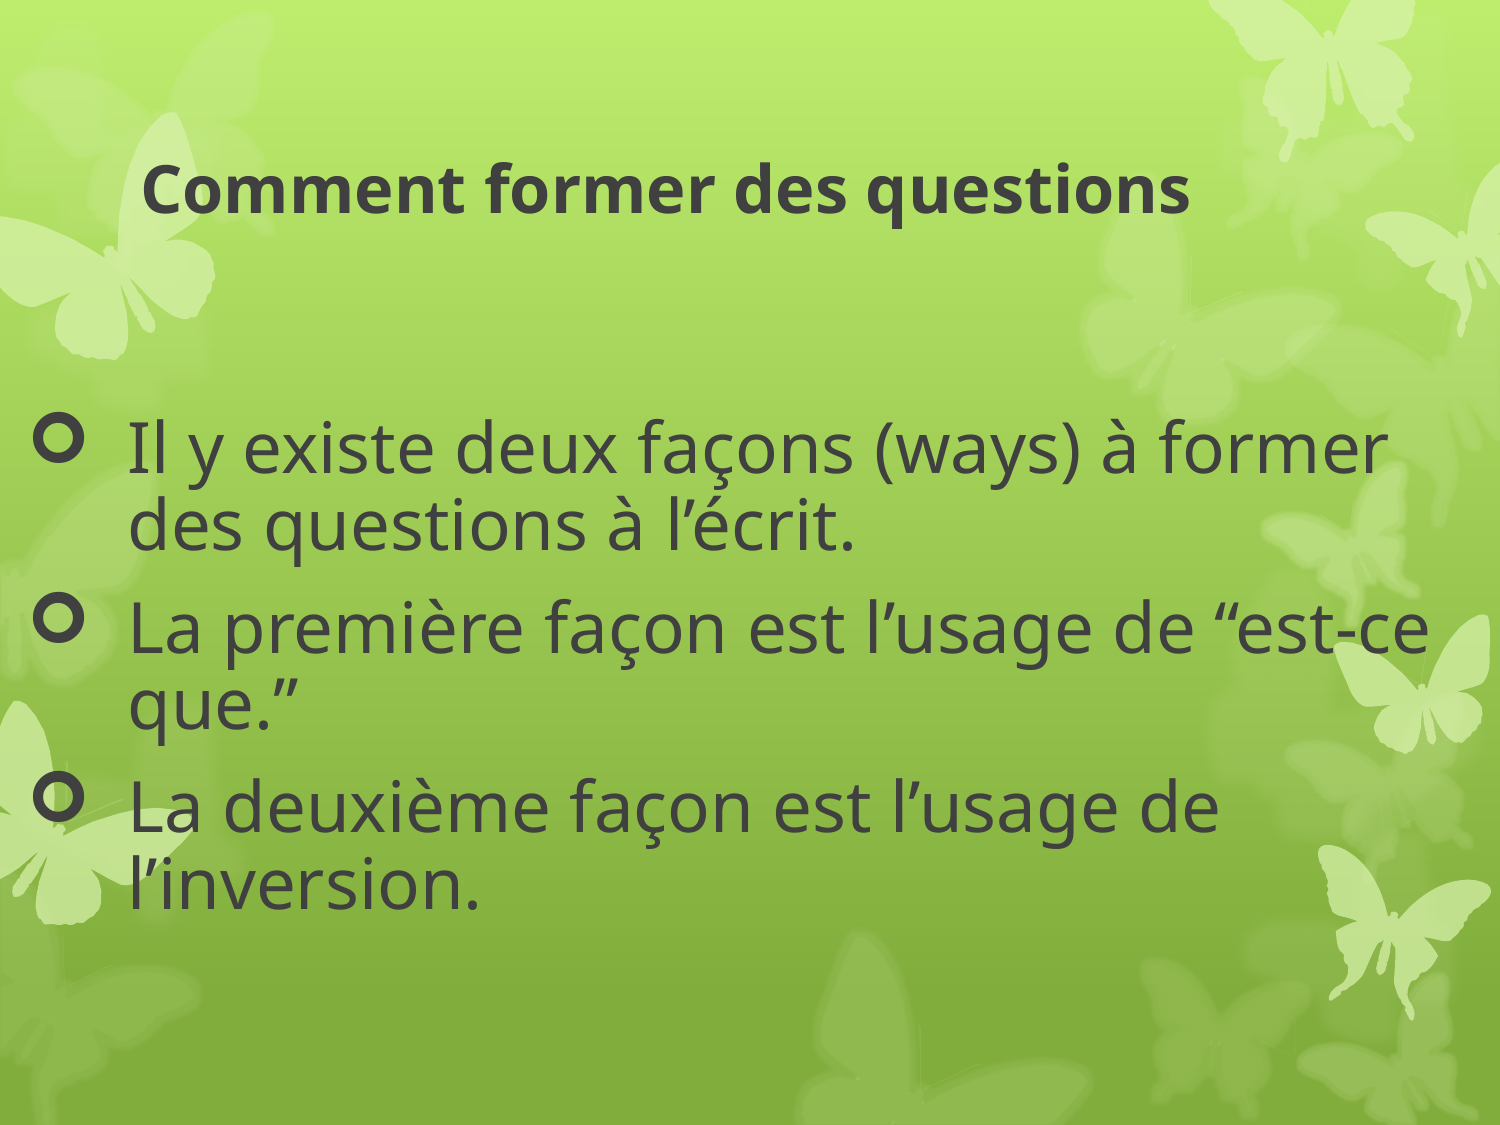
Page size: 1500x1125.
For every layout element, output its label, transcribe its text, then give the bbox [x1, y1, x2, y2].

list Il y existe deux façons (ways) à former des questions à l’écrit. La première façon est l’usage de “est-ce que.” La deuxième façon est l’usage de l’inversion. [12, 237, 1464, 1101]
title Comment former des questions [124, 110, 1335, 237]
